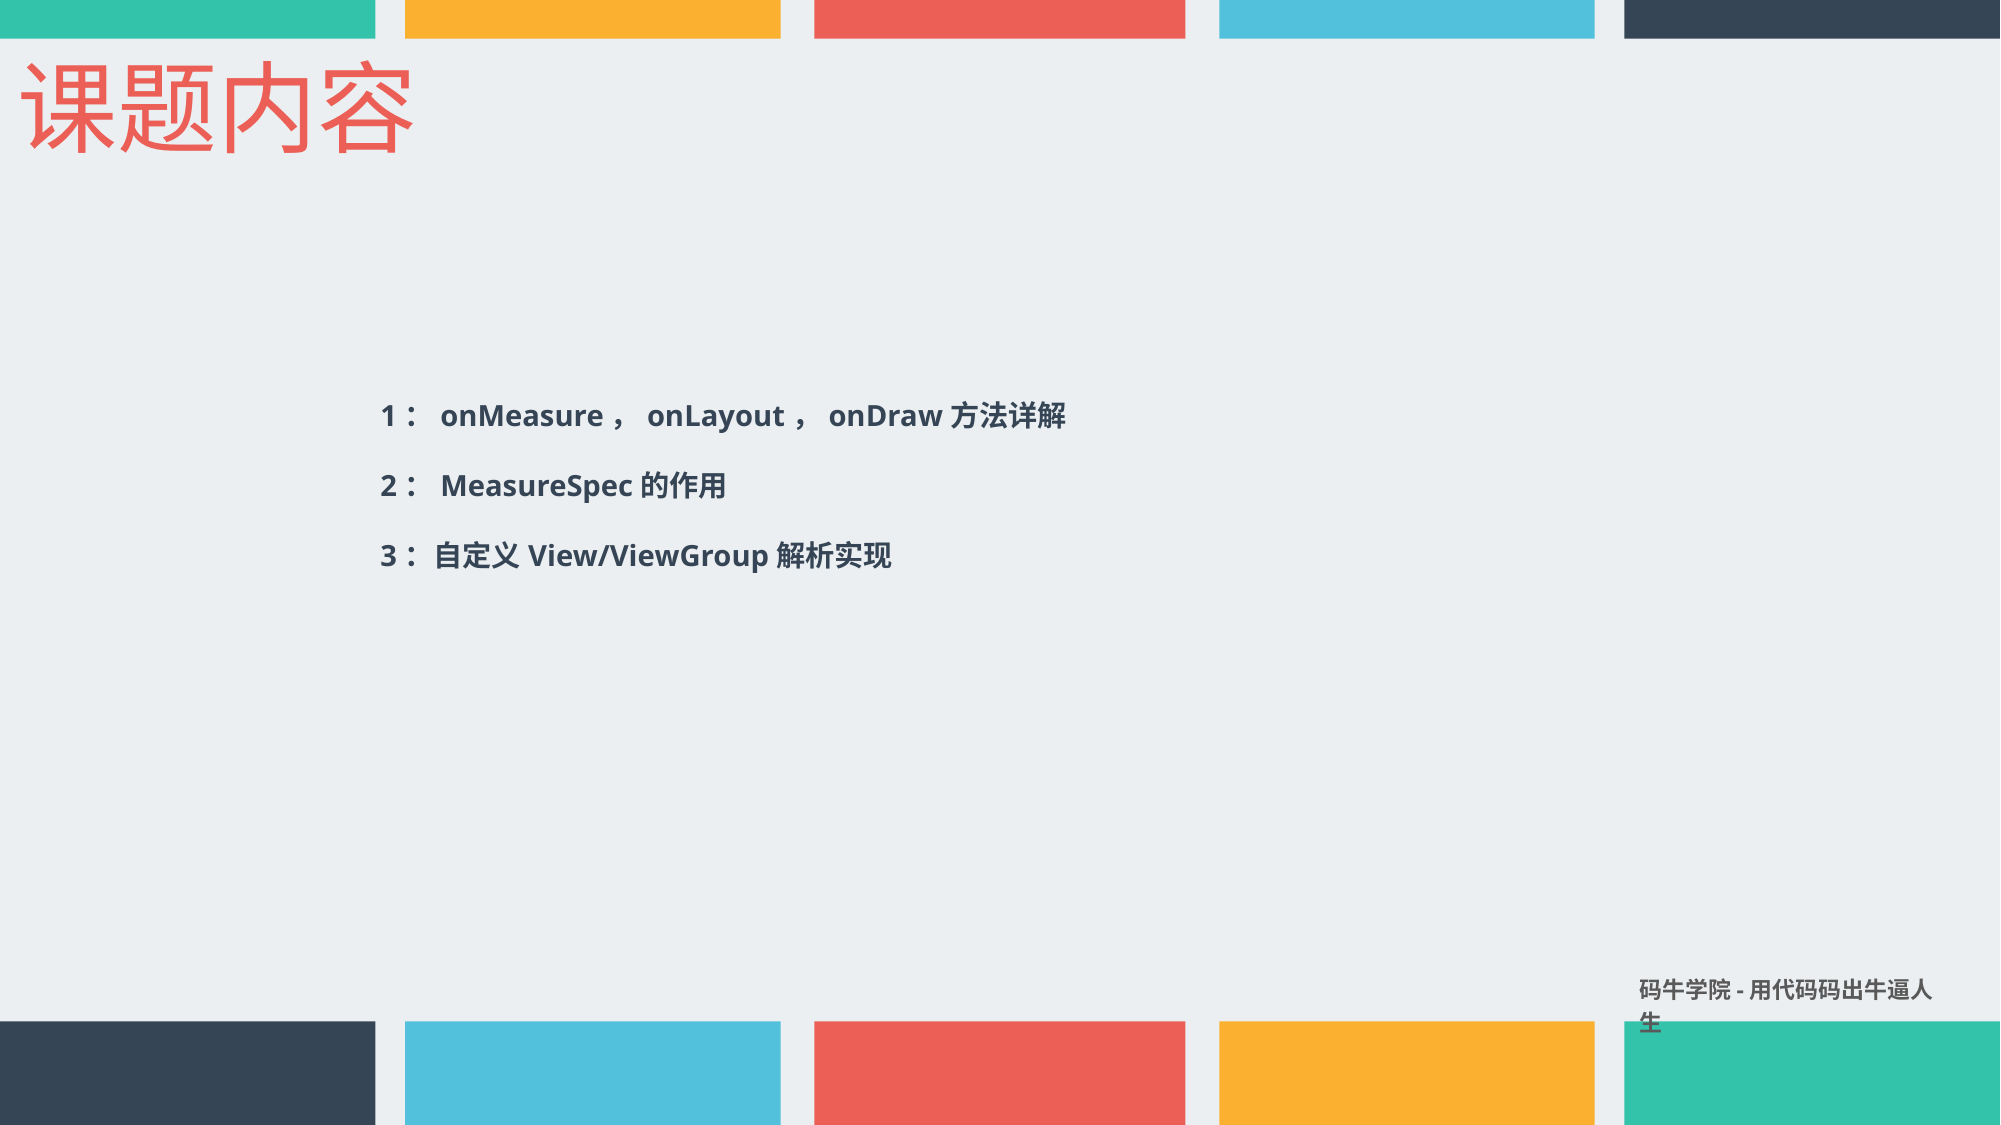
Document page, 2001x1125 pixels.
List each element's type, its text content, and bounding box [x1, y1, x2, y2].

text_box [1624, 0, 2000, 39]
text_box 1：onMeasure，onLayout，onDraw方法详解 2：MeasureSpec的作用 3：自定义View/ViewGroup解析实现 [365, 390, 1584, 580]
text_box [1624, 1021, 2000, 1125]
text_box [405, 1021, 781, 1125]
text_box 课题内容 [2, 38, 433, 174]
text_box 码牛学院-用代码码出牛逼人生 [1624, 962, 1969, 1044]
text_box [0, 0, 376, 39]
text_box [1219, 1021, 1595, 1125]
text_box [405, 0, 781, 39]
text_box [1219, 0, 1595, 39]
text_box [0, 1021, 376, 1125]
text_box [814, 0, 1186, 39]
text_box [814, 1021, 1186, 1125]
